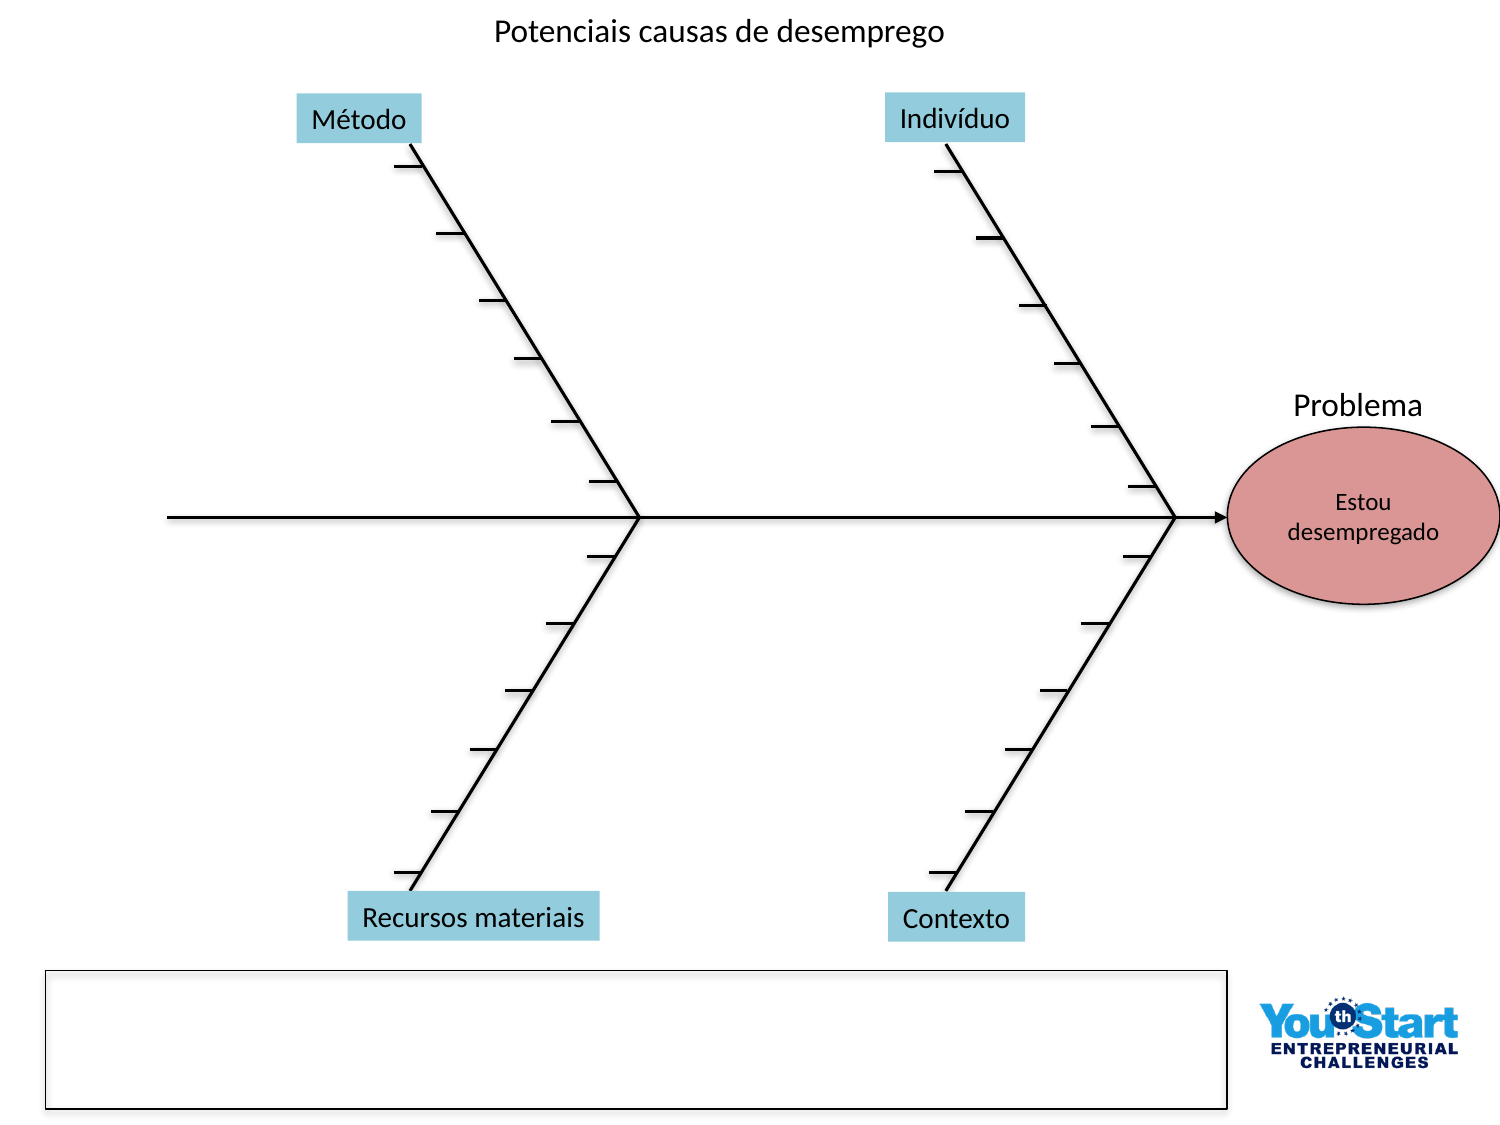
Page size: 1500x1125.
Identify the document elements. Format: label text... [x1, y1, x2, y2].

text_box Estou desempregado [1226, 431, 1500, 606]
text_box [945, 517, 1176, 892]
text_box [409, 517, 640, 892]
text_box Potenciais causas de desemprego [479, 1, 961, 57]
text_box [945, 143, 1176, 516]
text_box Problema [1278, 375, 1439, 431]
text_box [409, 143, 640, 516]
text_box Indivíduo [885, 92, 1026, 143]
picture [1242, 985, 1475, 1079]
text_box Contexto [888, 891, 1026, 942]
text_box [45, 970, 1228, 1110]
text_box Recursos materiais [347, 890, 600, 941]
text_box Método [296, 93, 422, 144]
